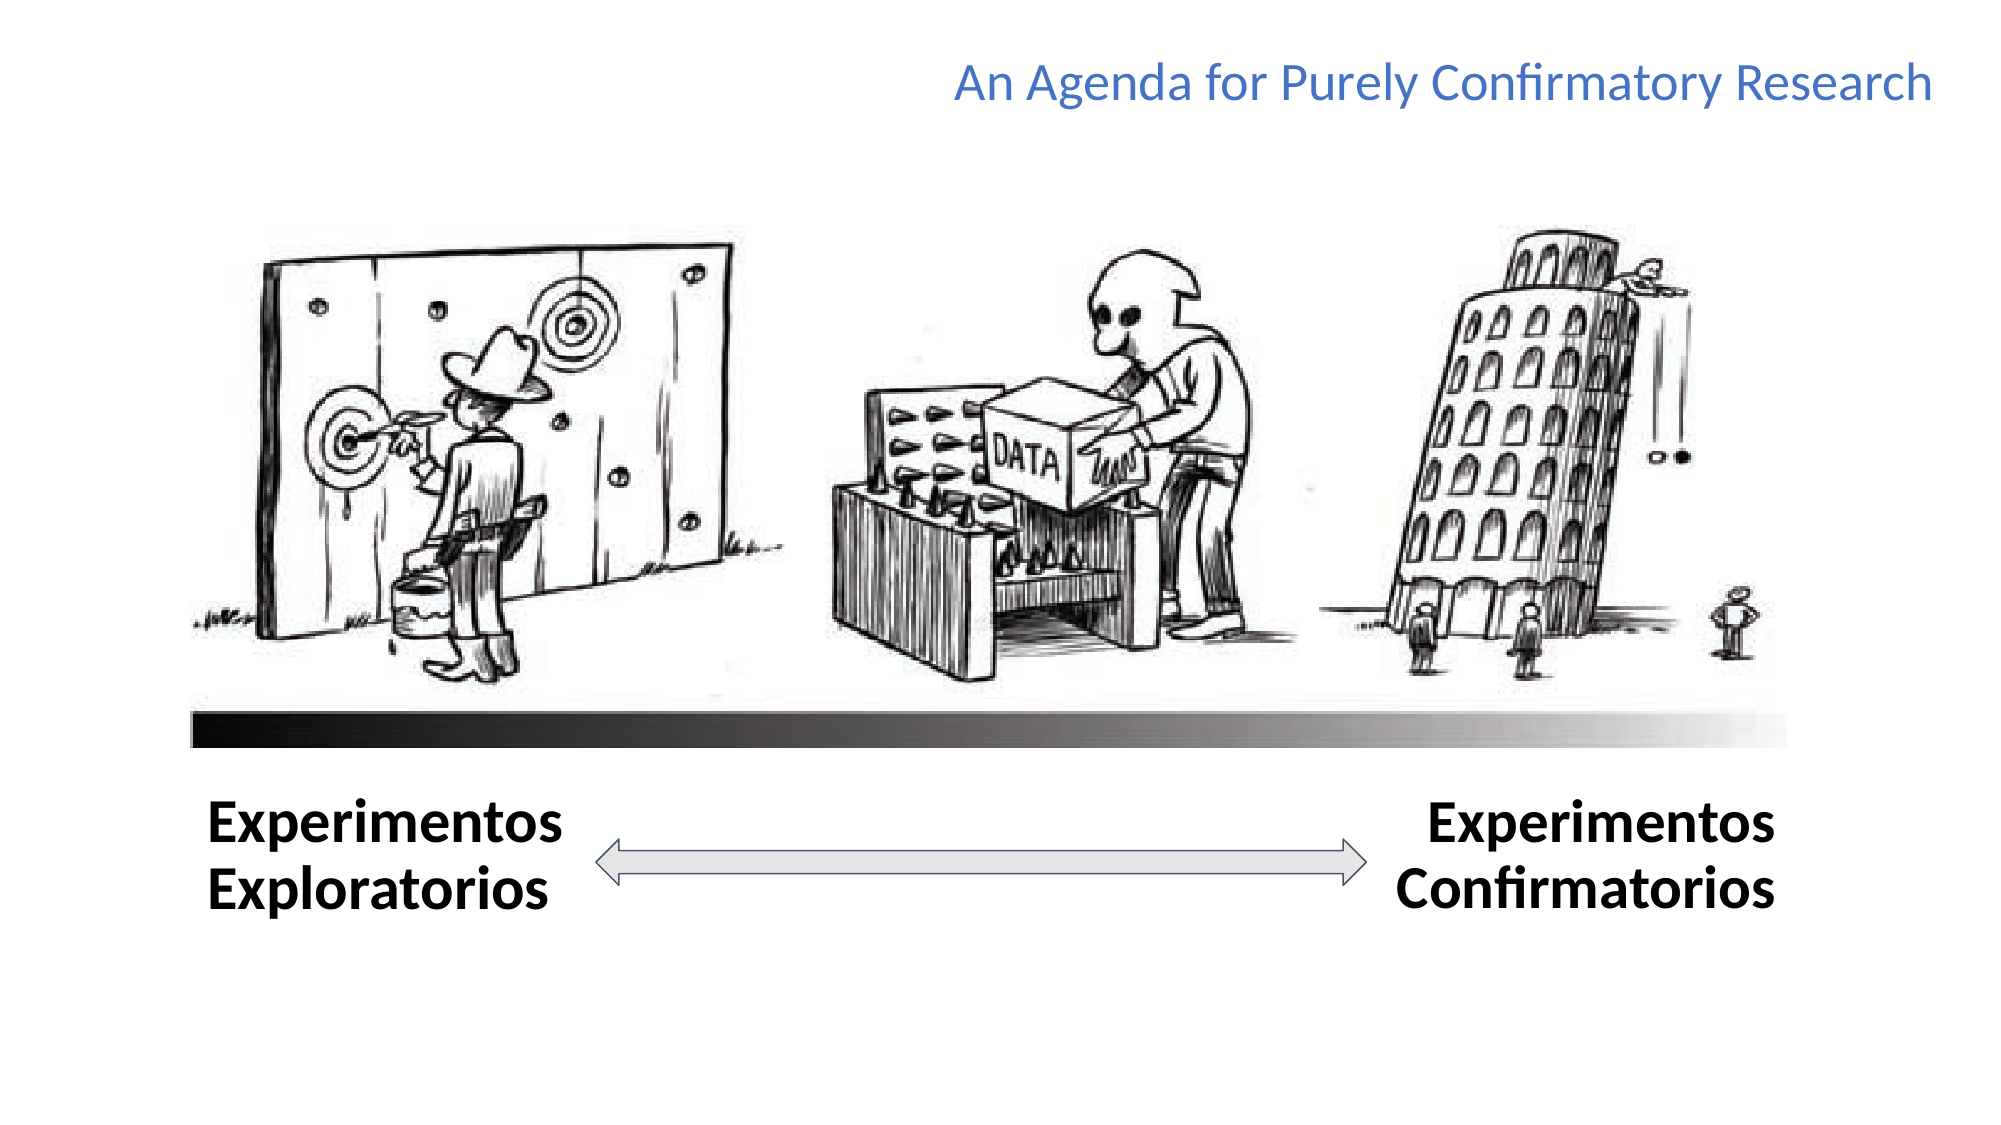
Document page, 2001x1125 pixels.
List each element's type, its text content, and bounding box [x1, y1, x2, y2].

text_box Experimentos Confirmatorios [1219, 756, 1791, 965]
text_box An Agenda for Purely Confirmatory Research [939, 0, 2000, 192]
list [190, 225, 1787, 748]
text_box [595, 839, 1367, 886]
title Experimentos Exploratorios [191, 759, 707, 965]
